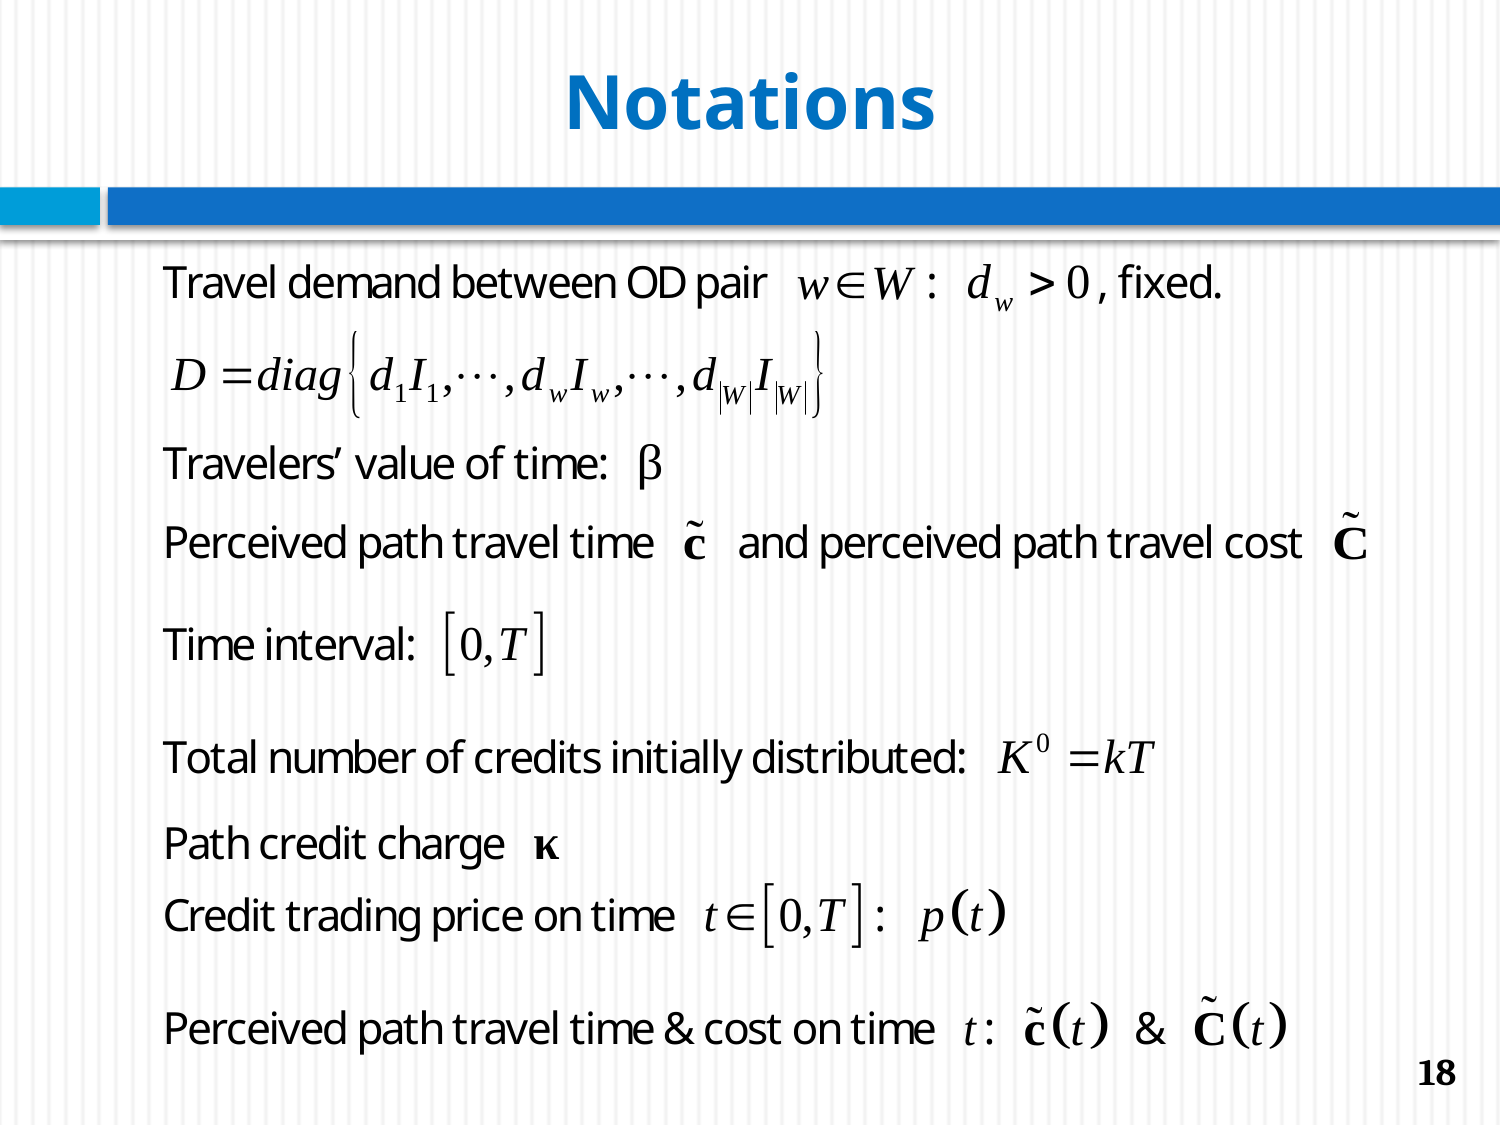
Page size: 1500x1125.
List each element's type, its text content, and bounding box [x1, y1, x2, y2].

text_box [162, 249, 1383, 1125]
slide_number 18 [1387, 1050, 1488, 1091]
title Notations [0, 48, 1500, 152]
